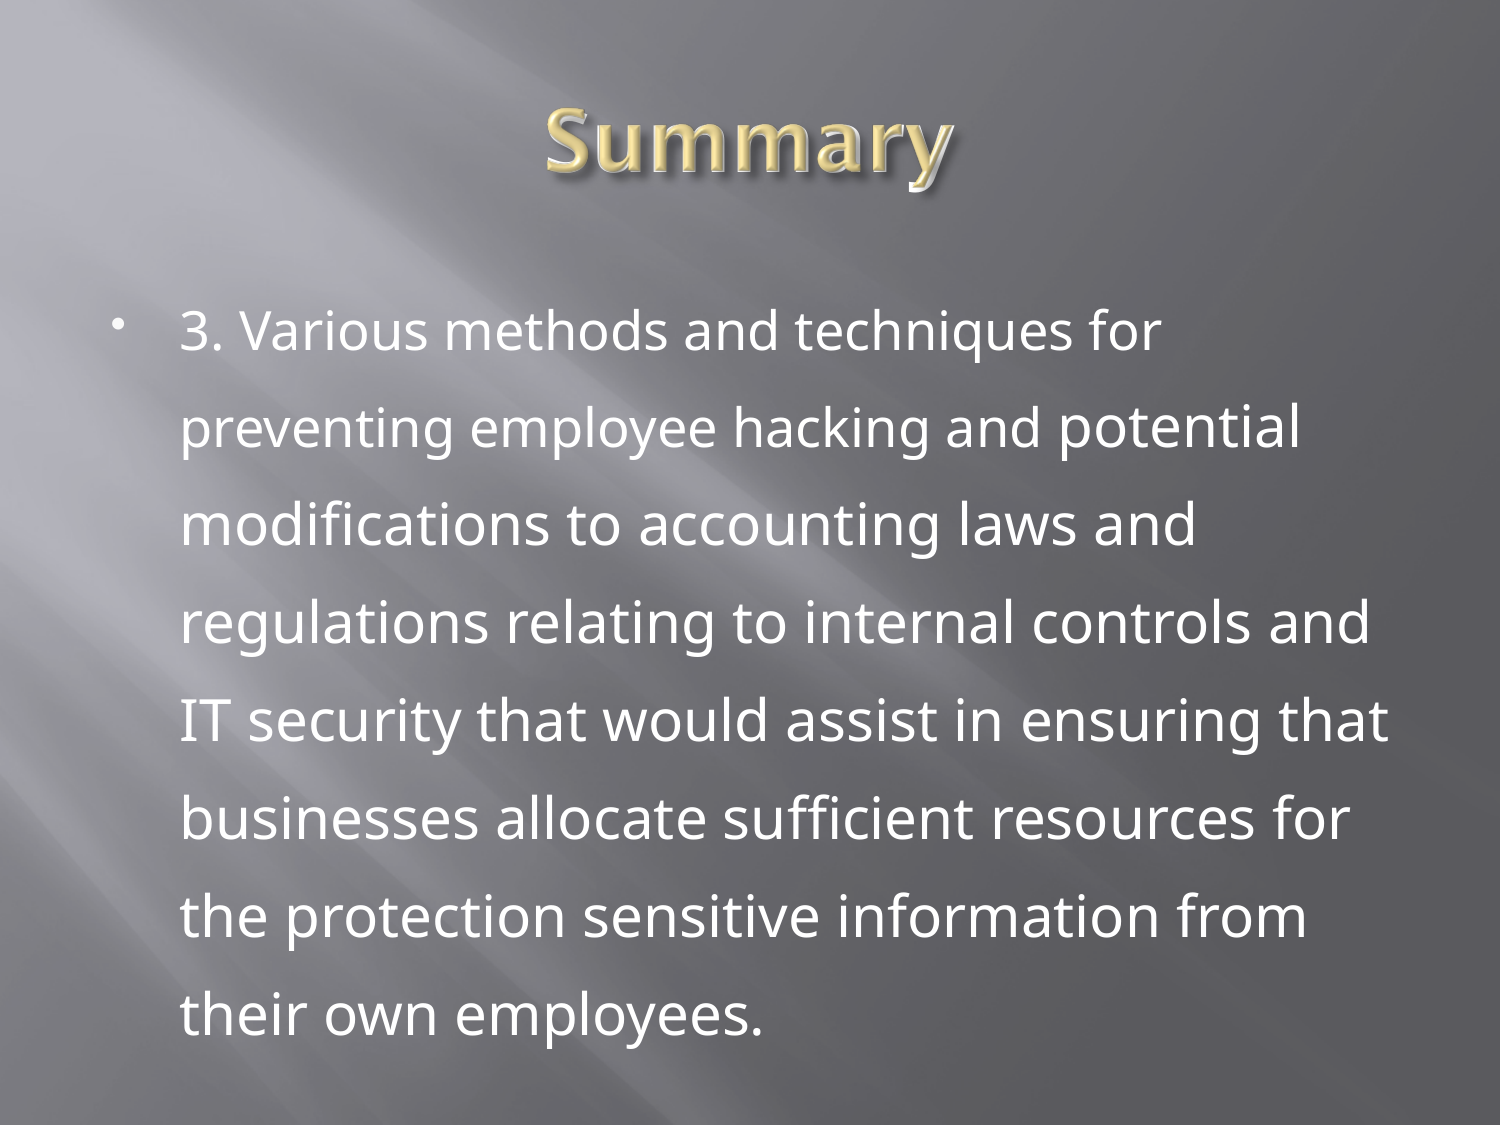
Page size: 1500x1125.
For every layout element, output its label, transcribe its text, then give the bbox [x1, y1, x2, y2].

picture [73, 43, 1427, 235]
list 3. Various methods and techniques for preventing employee hacking and potential modifications to accounting laws and regulations relating to internal controls and IT security that would assist in ensuring that businesses allocate sufficient resources for the protection sensitive information from their own employees. [74, 262, 1426, 1036]
